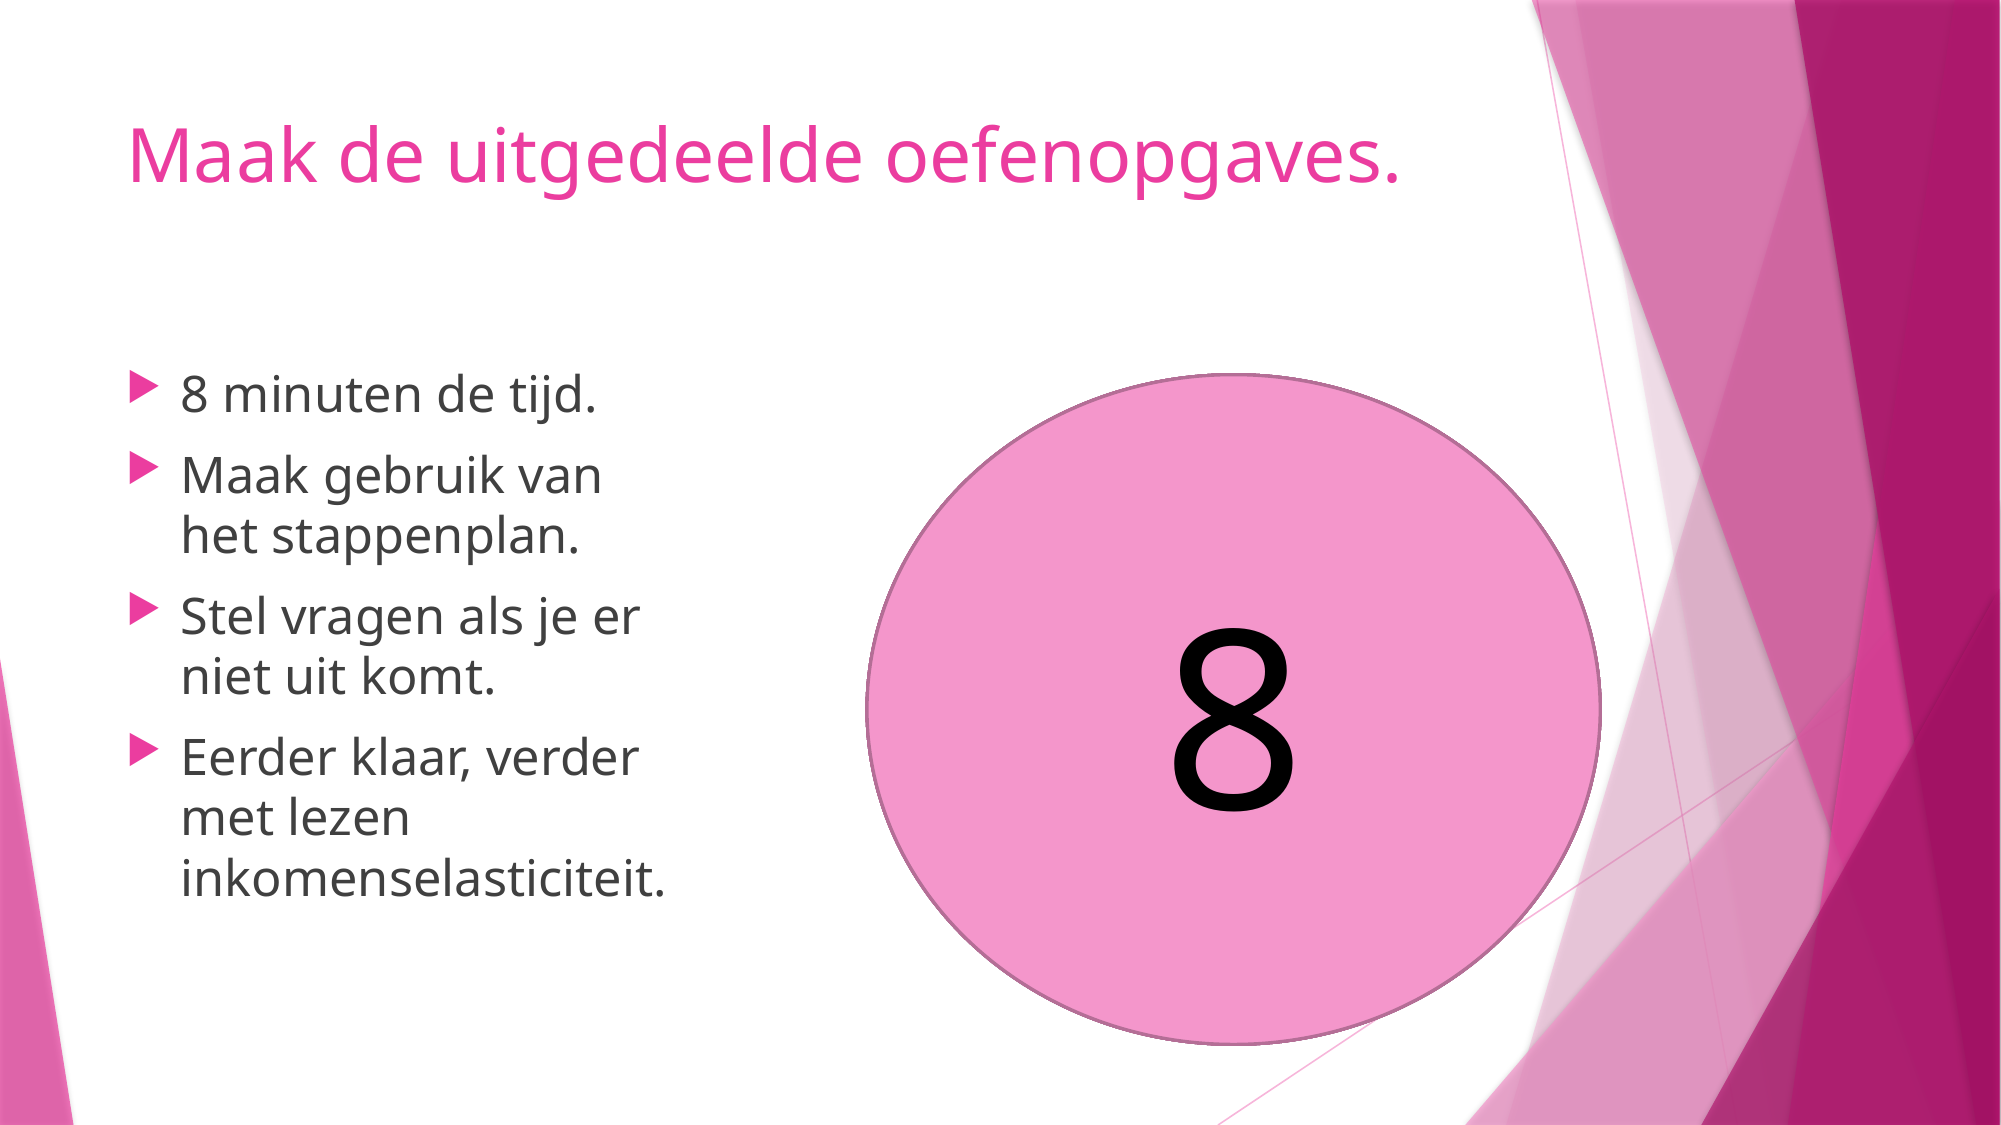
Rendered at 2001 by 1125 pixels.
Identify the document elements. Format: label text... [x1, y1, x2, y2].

text_box 8 [865, 373, 1602, 1046]
list 8 minuten de tijd. Maak gebruik van het stappenplan. Stel vragen als je er niet uit komt. Eerder klaar, verder met lezen inkomenselasticiteit. [111, 354, 689, 960]
title Maak de uitgedeelde oefenopgaves. [111, 99, 1522, 317]
